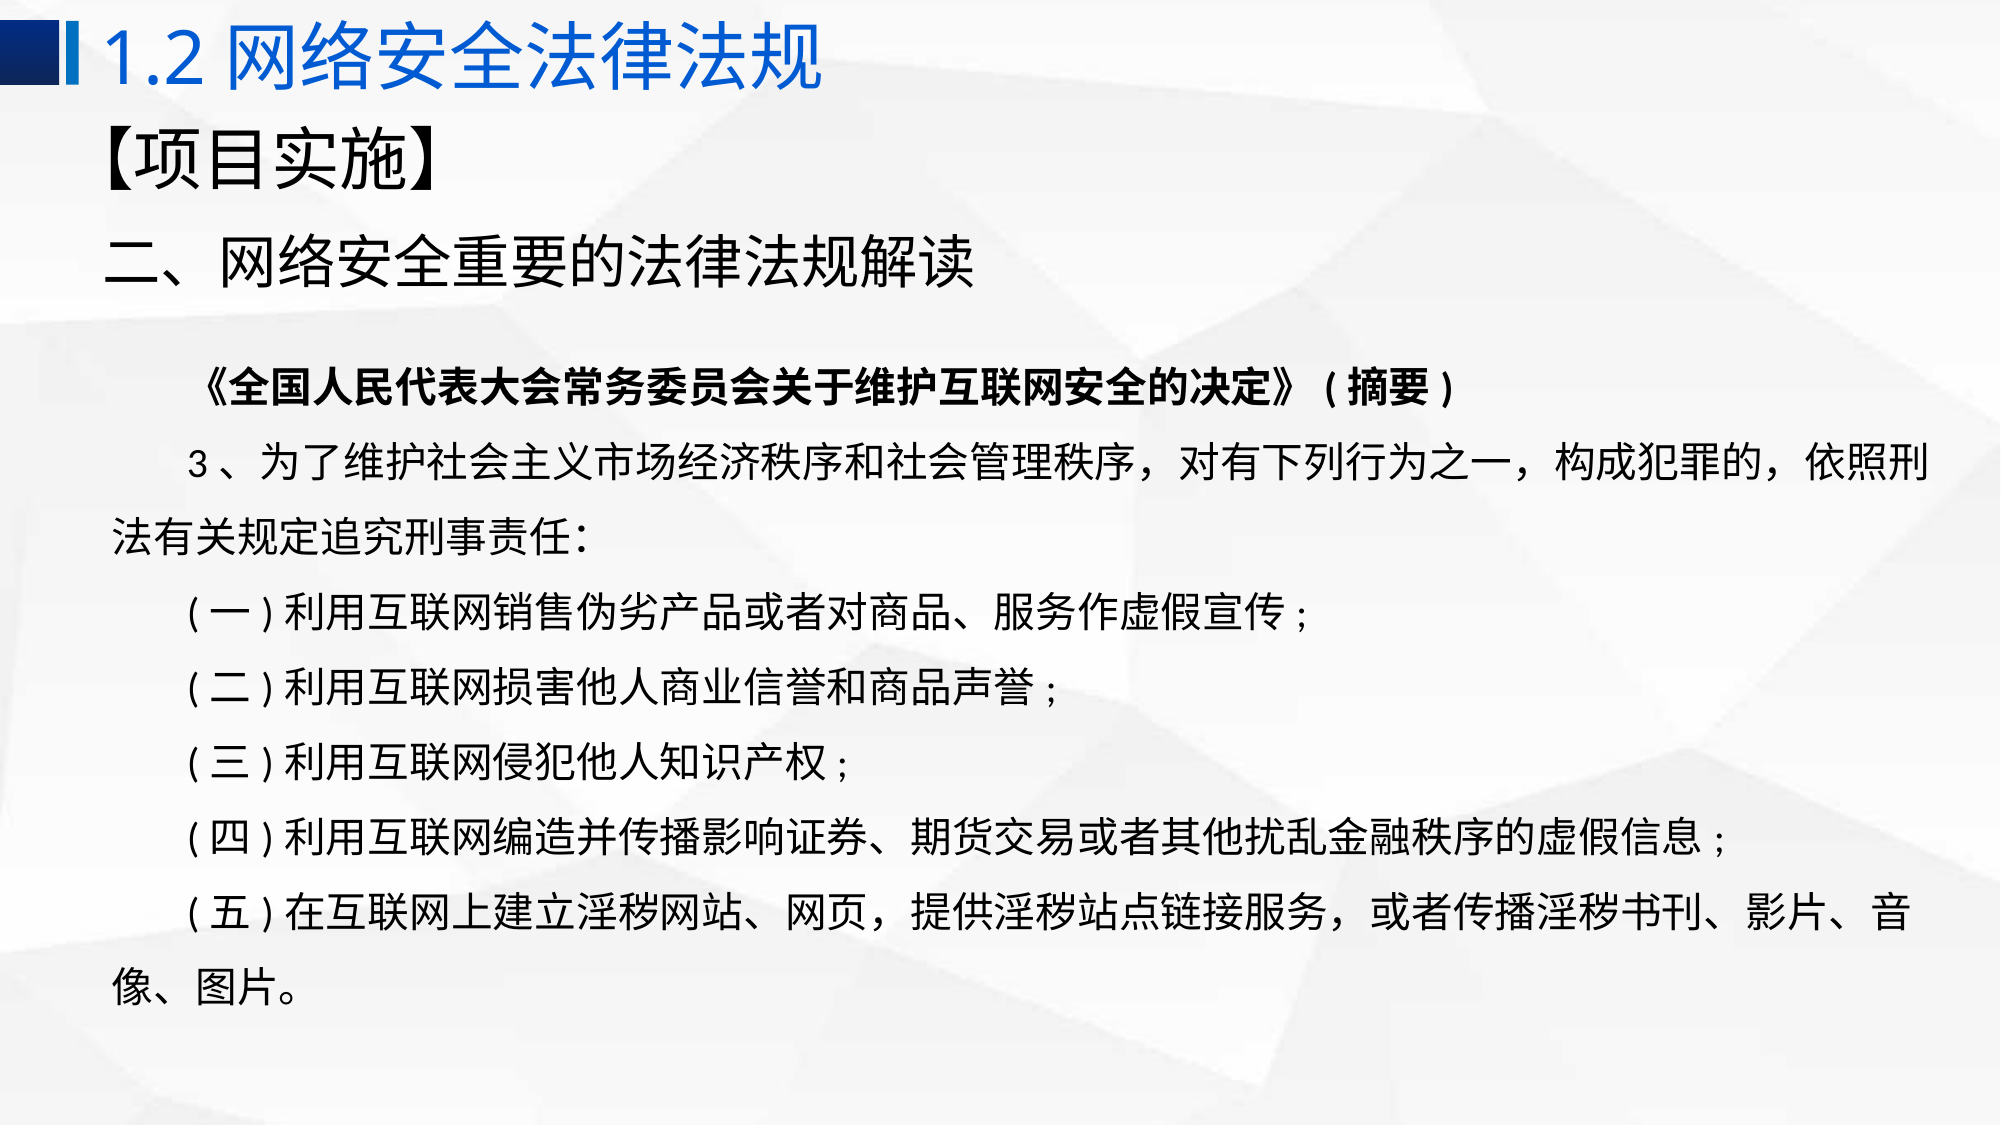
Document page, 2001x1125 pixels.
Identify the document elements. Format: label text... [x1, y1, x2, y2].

title 【项目实施】 [49, 117, 624, 208]
picture [0, 0, 2001, 1125]
text_box 1.2网络安全法律法规 [85, 9, 1441, 101]
text_box 二、网络安全重要的法律法规解读 [87, 217, 1947, 307]
text_box 《全国人民代表大会常务委员会关于维护互联网安全的决定》(摘要) 3、为了维护社会主义市场经济秩序和社会管理秩序，对有下列行为之一，构成犯罪的，依照刑法有关规定追究刑事责任： (一)利用互联网销售伪劣产品或者对商品、服务作虚假宣传; (二)利用互联网损害他人商业信誉和商品声誉; (三)利用互联网侵犯他人知识产权; (四)利用互联网编造并传播影响证券、期货交易或者其他扰乱金融秩序的虚假信息; (五)在互联网上建立淫秽网站、网页，提供淫秽站点链接服务，或者传播淫秽书刊、影片、音像、图片。 [97, 328, 1960, 1019]
text_box [66, 20, 79, 85]
text_box [0, 20, 60, 85]
